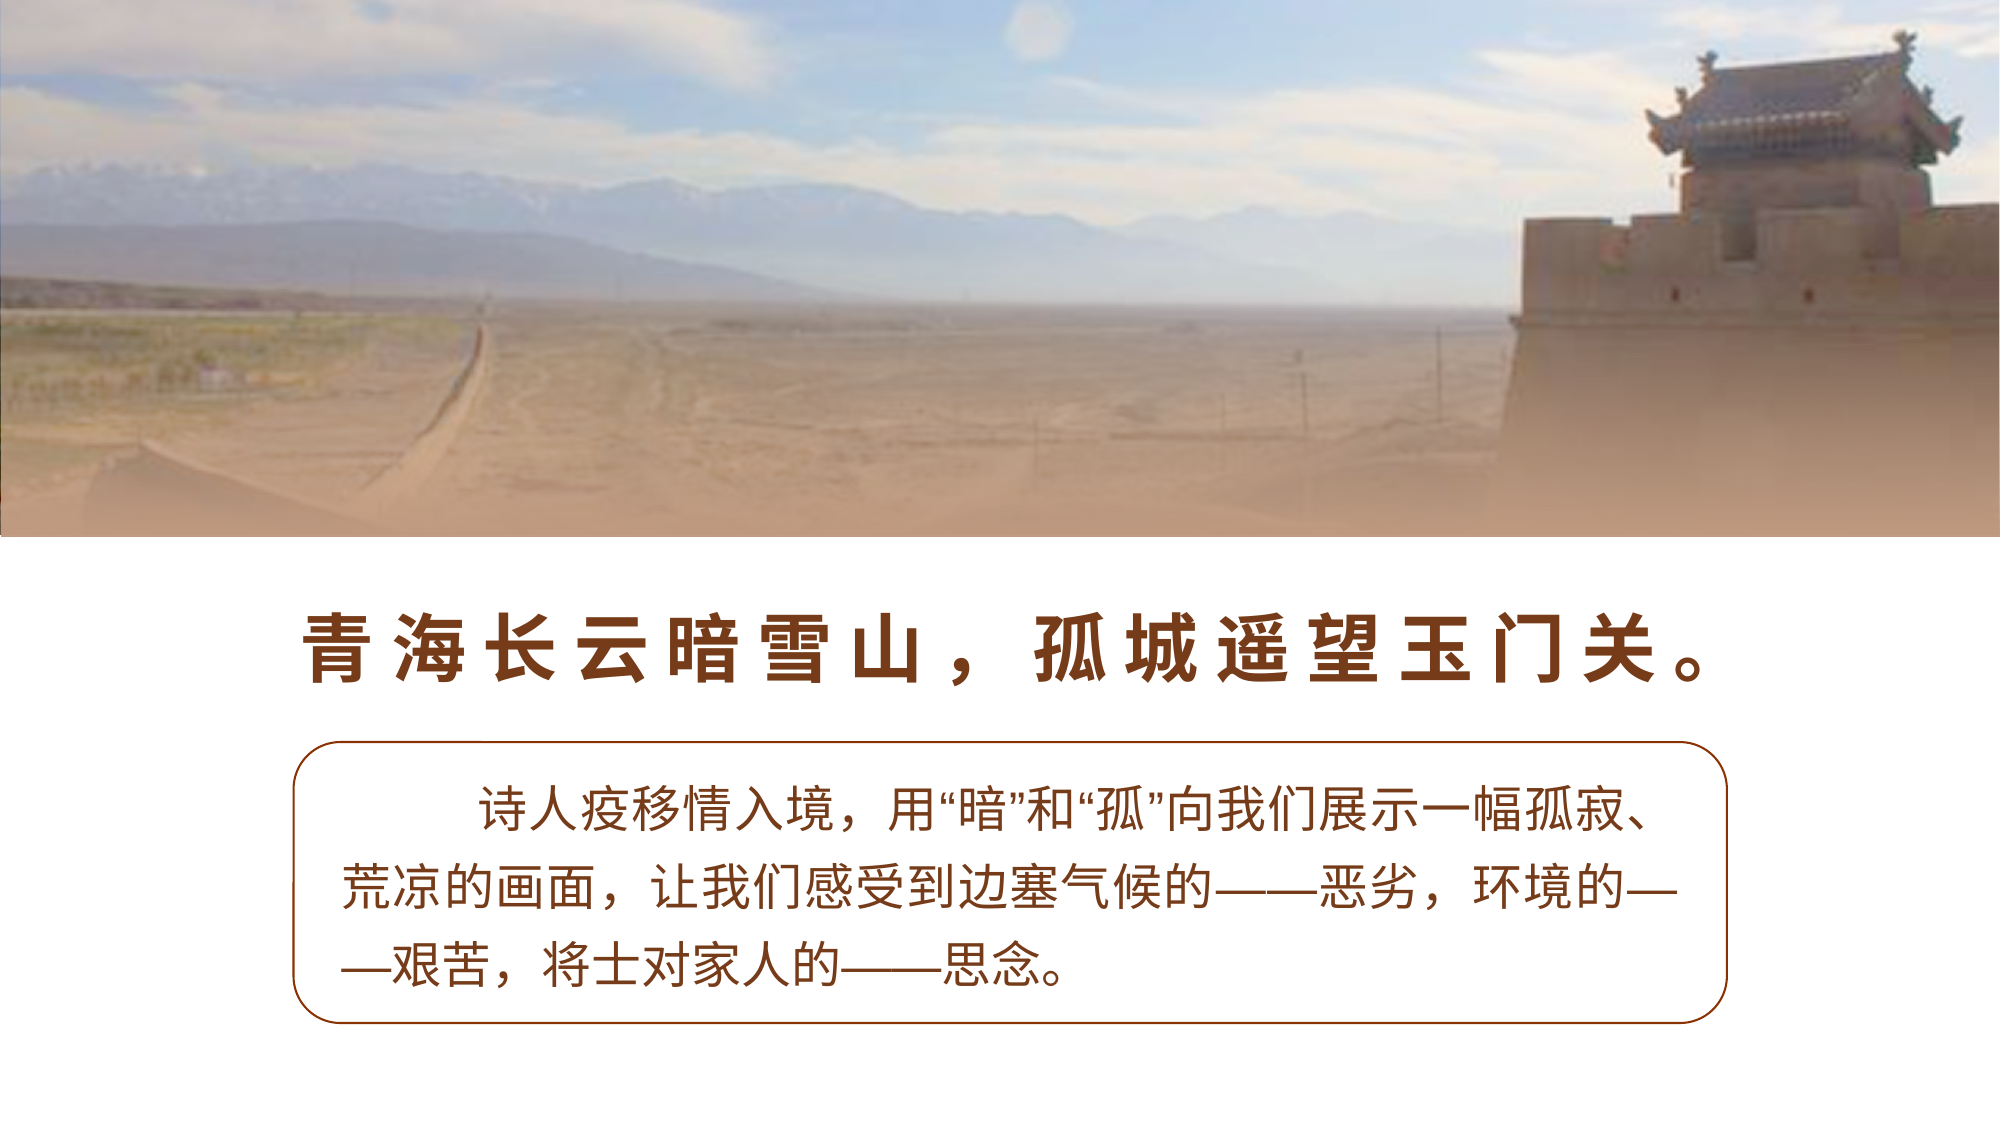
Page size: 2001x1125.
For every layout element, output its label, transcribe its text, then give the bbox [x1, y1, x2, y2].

text_box 诗人疫移情入境，用“暗”和“孤”向我们展示一幅孤寂、荒凉的画面，让我们感受到边塞气候的——恶劣，环境的——艰苦，将士对家人的——思念。 [326, 752, 1692, 1001]
text_box [292, 740, 1728, 1025]
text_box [0, 0, 2000, 537]
text_box 青海长云暗雪山，孤城遥望玉门关。 [285, 566, 1716, 816]
